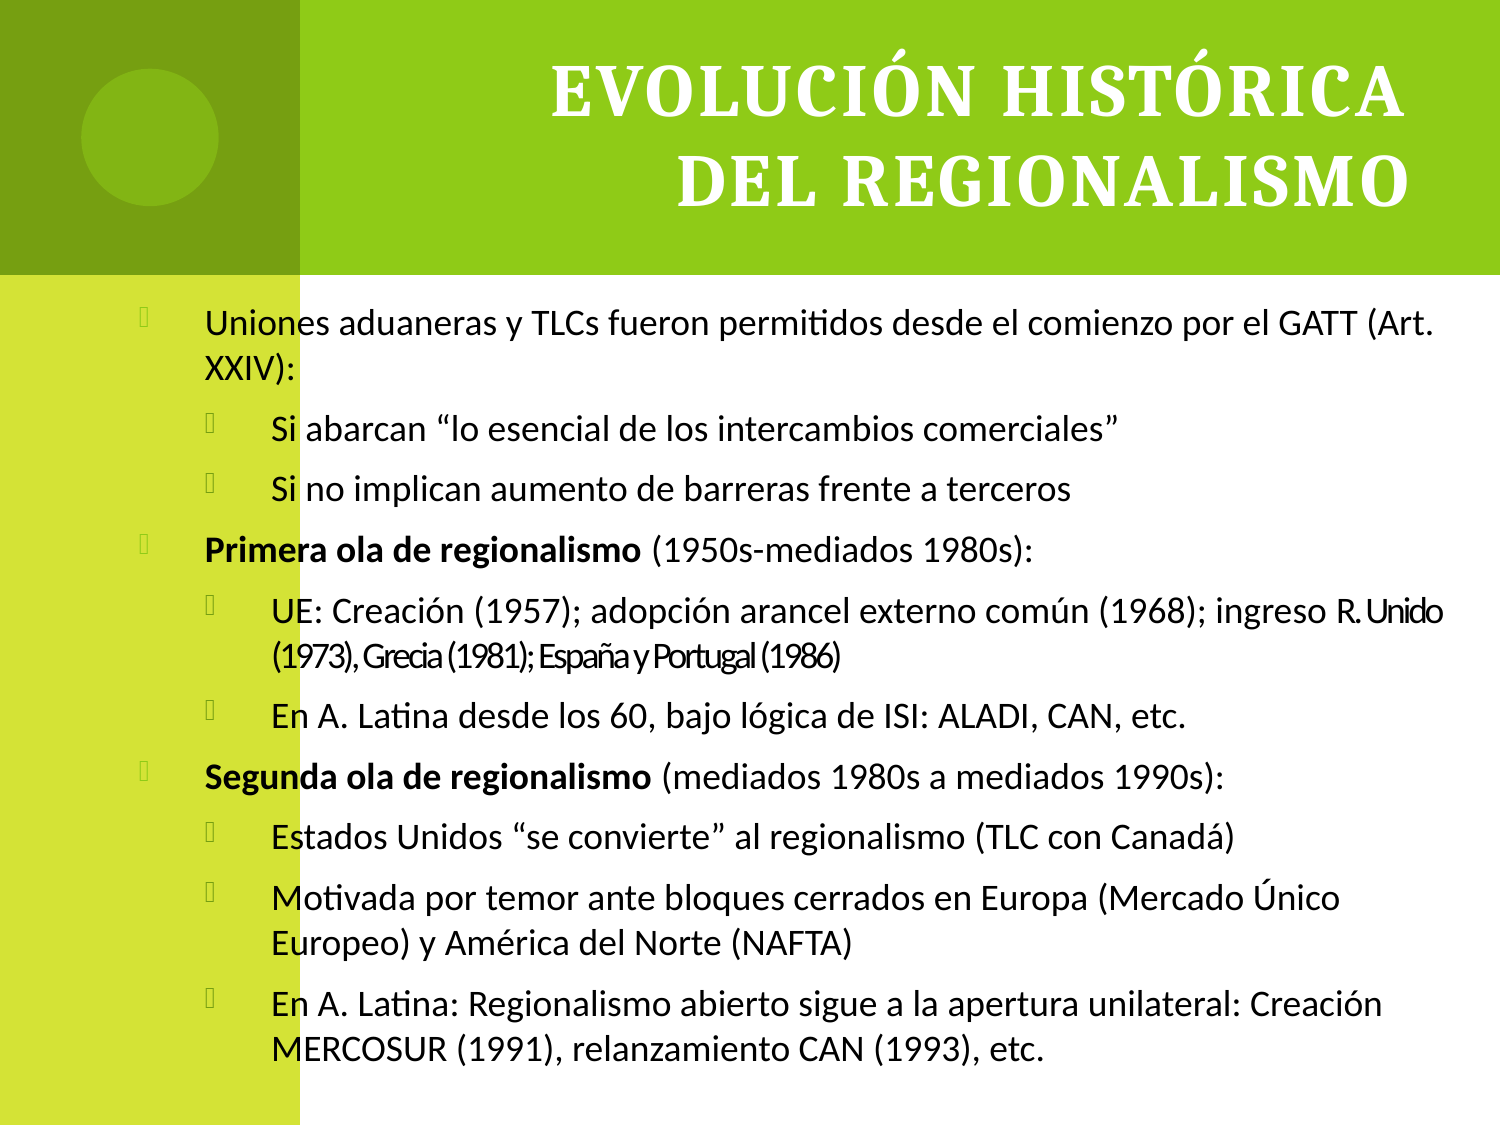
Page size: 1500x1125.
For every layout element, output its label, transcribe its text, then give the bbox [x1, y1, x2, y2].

title Evolución histórica del regionalismo [399, 37, 1425, 225]
list Uniones aduaneras y TLCs fueron permitidos desde el comienzo por el GATT (Art. XXIV): Si abarcan “lo esencial de los intercambios comerciales” Si no implican aumento de barreras frente a terceros Primera ola de regionalismo (1950s-mediados 1980s): UE: Creación (1957); adopción arancel externo común (1968); ingreso R. Unido (1973), Grecia (1981); España y Portugal (1986) En A. Latina desde los 60, bajo lógica de ISI: ALADI, CAN, etc. Segunda ola de regionalismo (mediados 1980s a mediados 1990s): Estados Unidos “se convierte” al regionalismo (TLC con Canadá) Motivada por temor ante bloques cerrados en Europa (Mercado Único Europeo) y América del Norte (NAFTA) En A. Latina: Regionalismo abierto sigue a la apertura unilateral: Creación MERCOSUR (1991), relanzamiento CAN (1993), etc. [123, 290, 1471, 1083]
